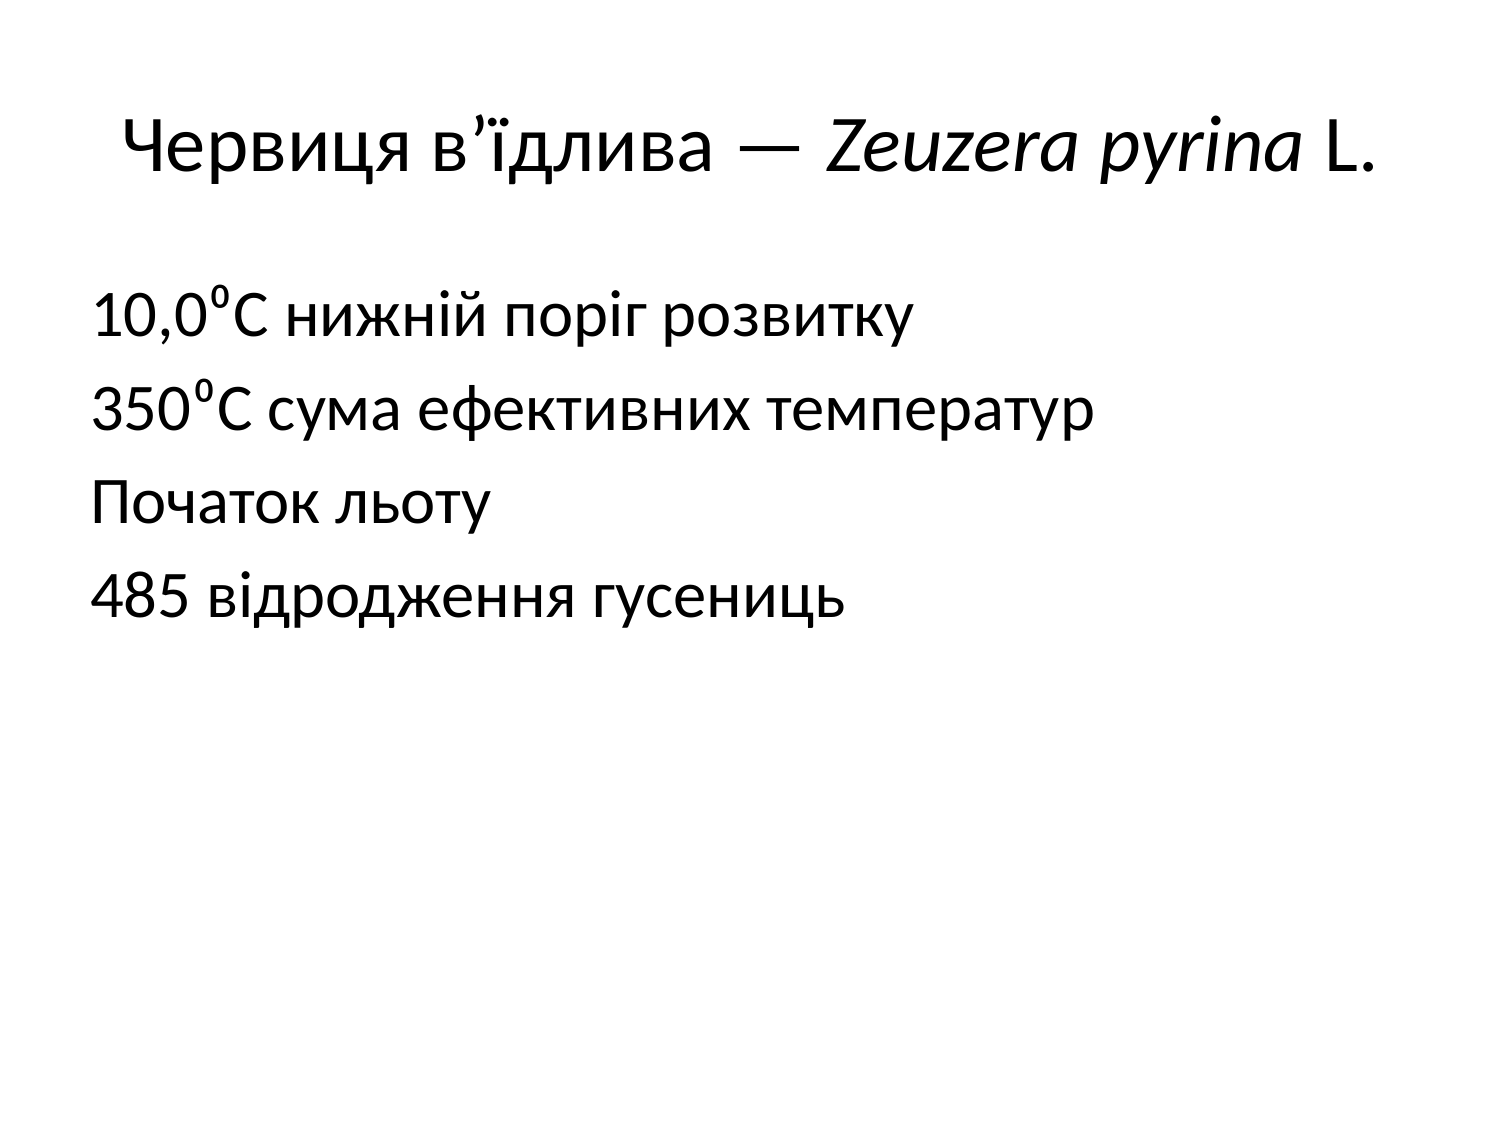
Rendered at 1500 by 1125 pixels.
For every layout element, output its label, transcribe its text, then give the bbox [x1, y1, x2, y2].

title Червиця в’їдлива — Zeuzera pyrina L. [75, 45, 1425, 233]
list 10,0⁰С нижній поріг розвитку 350⁰С сума ефективних температур Початок льоту 485 відродження гусениць [75, 262, 1425, 1005]
